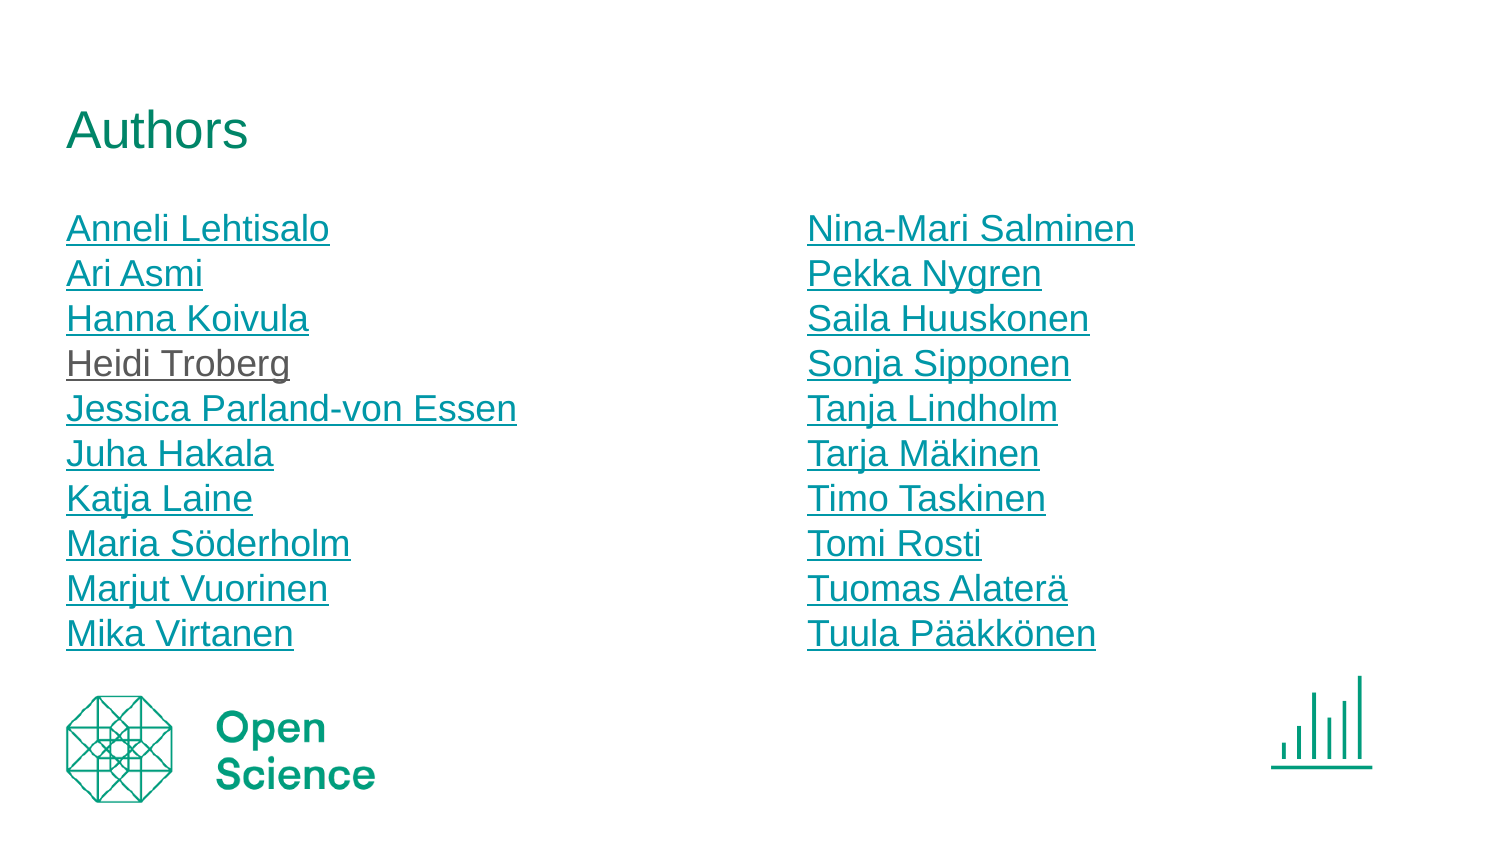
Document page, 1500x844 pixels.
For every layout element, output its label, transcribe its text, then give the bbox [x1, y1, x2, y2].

picture [1194, 600, 1450, 844]
title Authors [51, 80, 1449, 175]
list Anneli Lehtisalo Ari Asmi Hanna Koivula Heidi Troberg Jessica Parland-von Essen Juha Hakala Katja Laine Maria Söderholm Marjut Vuorinen Mika Virtanen [51, 189, 654, 750]
text_box Nina-Mari Salminen Pekka Nygren Saila Huuskonen Sonja Sipponen Tanja Lindholm Tarja Mäkinen Timo Taskinen Tomi Rosti Tuomas Alaterä Tuula Pääkkönen [792, 188, 1285, 669]
picture [50, 685, 447, 814]
